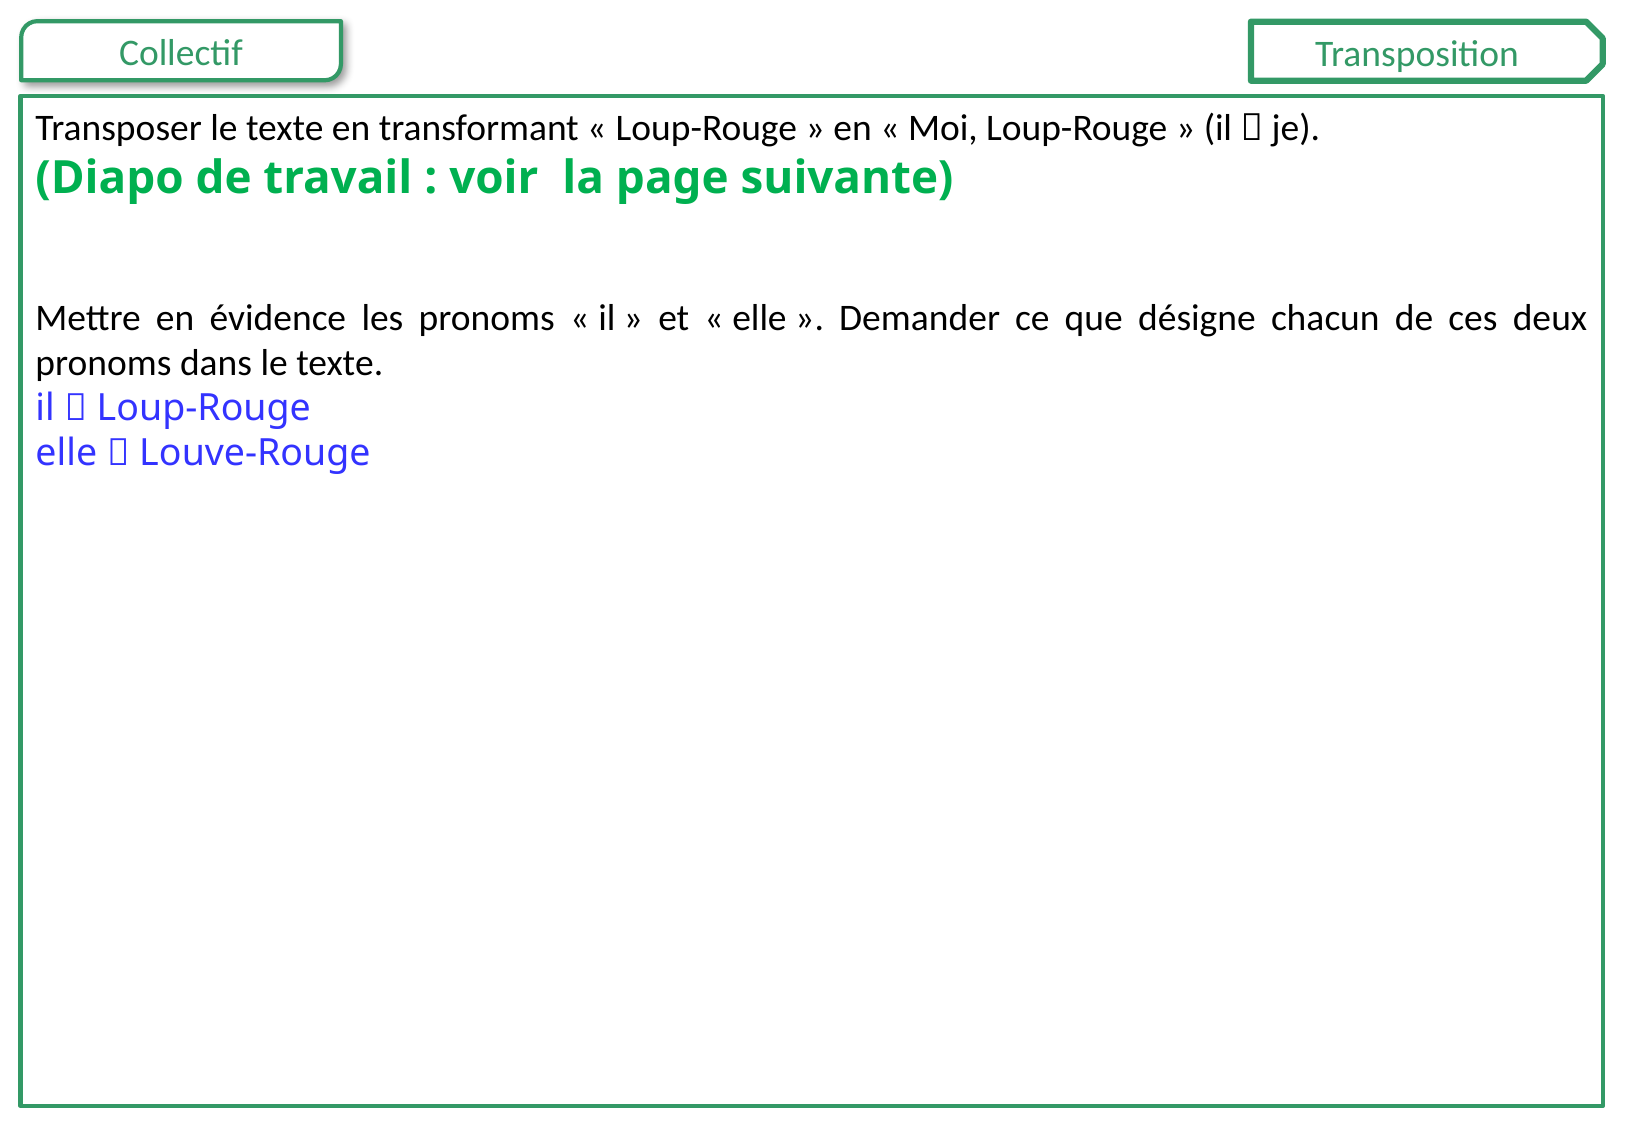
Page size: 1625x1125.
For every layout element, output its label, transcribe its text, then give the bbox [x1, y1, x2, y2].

list Transposition [1250, 21, 1584, 81]
list Transposer le texte en transformant « Loup-Rouge » en « Moi, Loup-Rouge » (il  je). (Diapo de travail : voir la page suivante) Mettre en évidence les pronoms « il » et « elle ». Demander ce que désigne chacun de ces deux pronoms dans le texte. il  Loup-Rouge elle  Louve-Rouge [18, 94, 1605, 1108]
